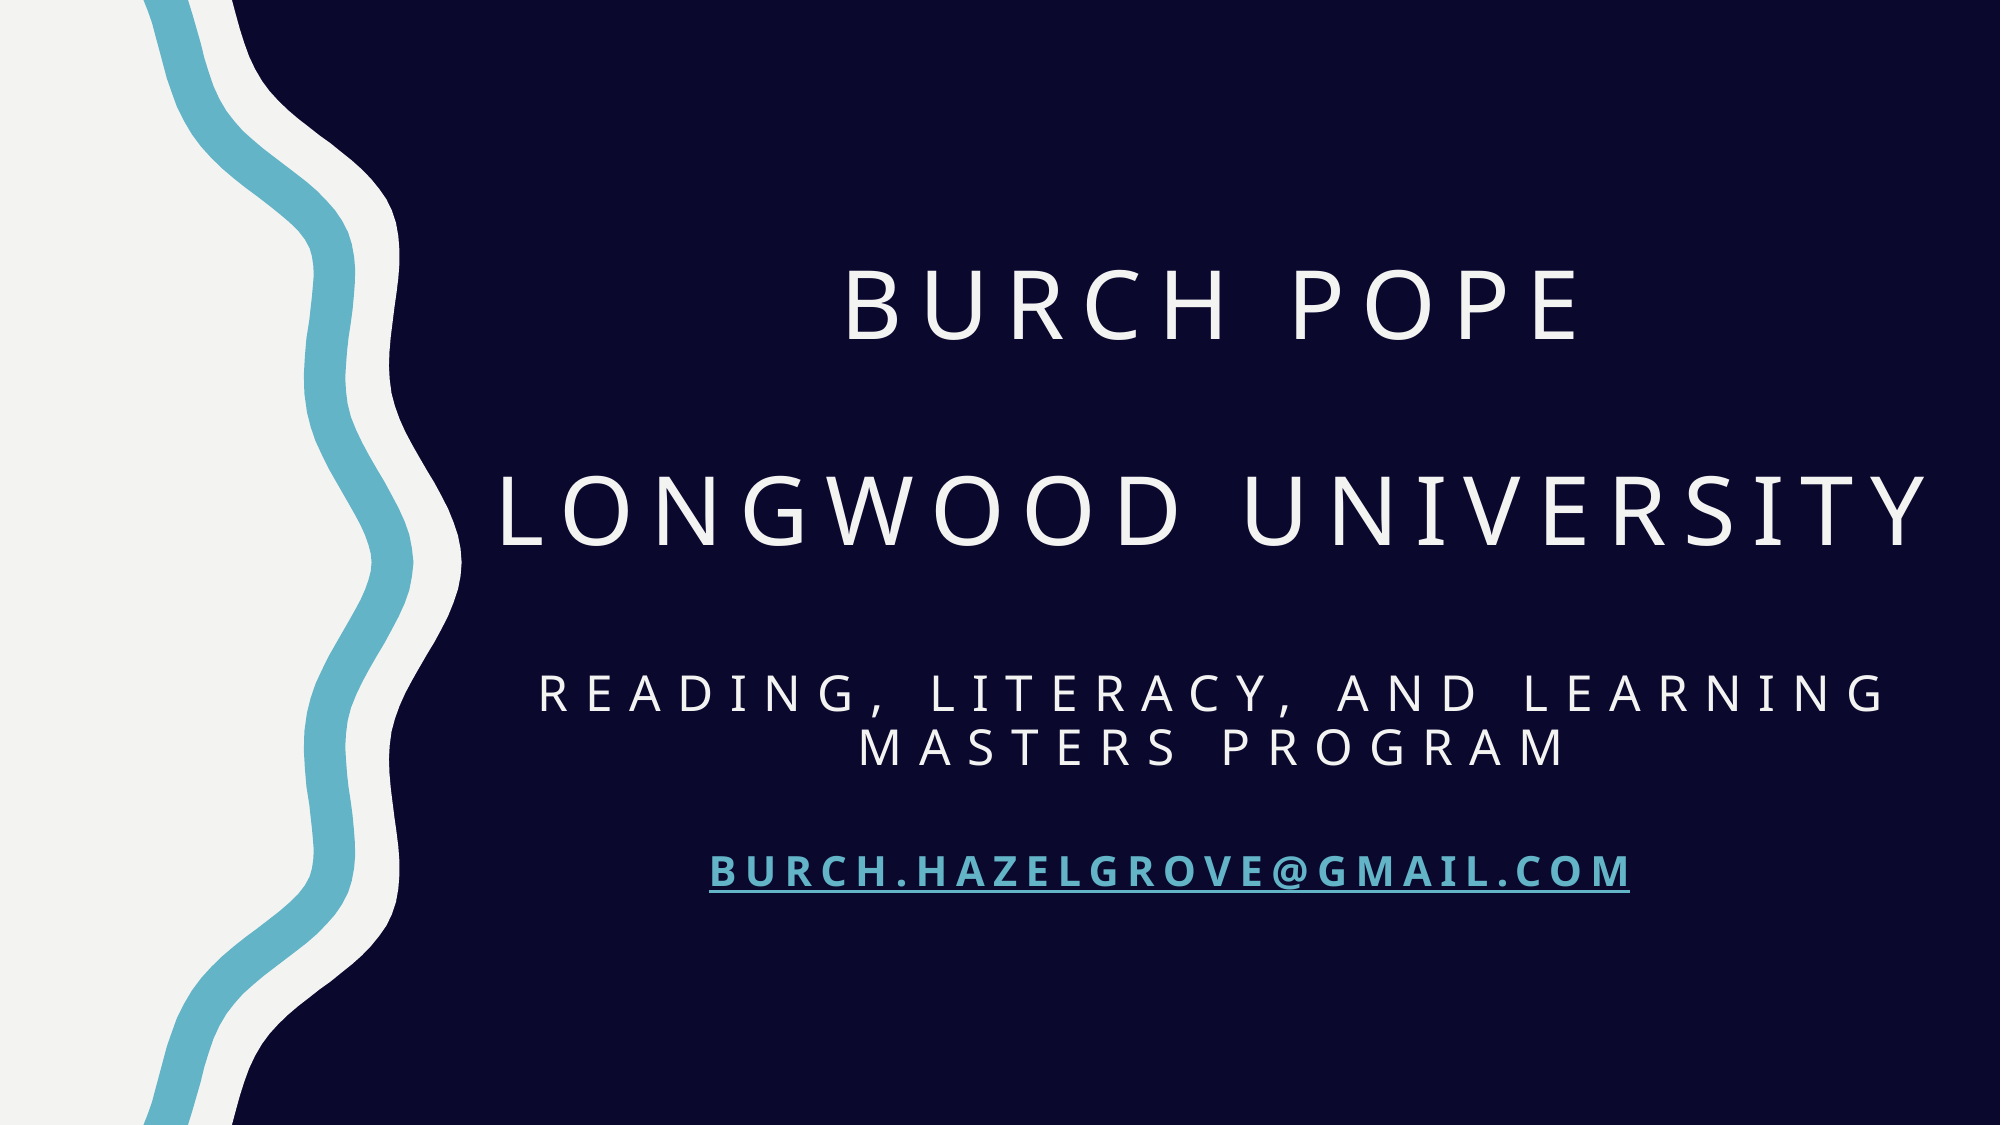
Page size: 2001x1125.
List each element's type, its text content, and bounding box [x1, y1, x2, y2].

title Burch Pope Longwood University Reading, Literacy, and Learning Masters Program [456, 176, 1982, 843]
list Burch.hazelgrove@gmail.com [693, 837, 1745, 994]
